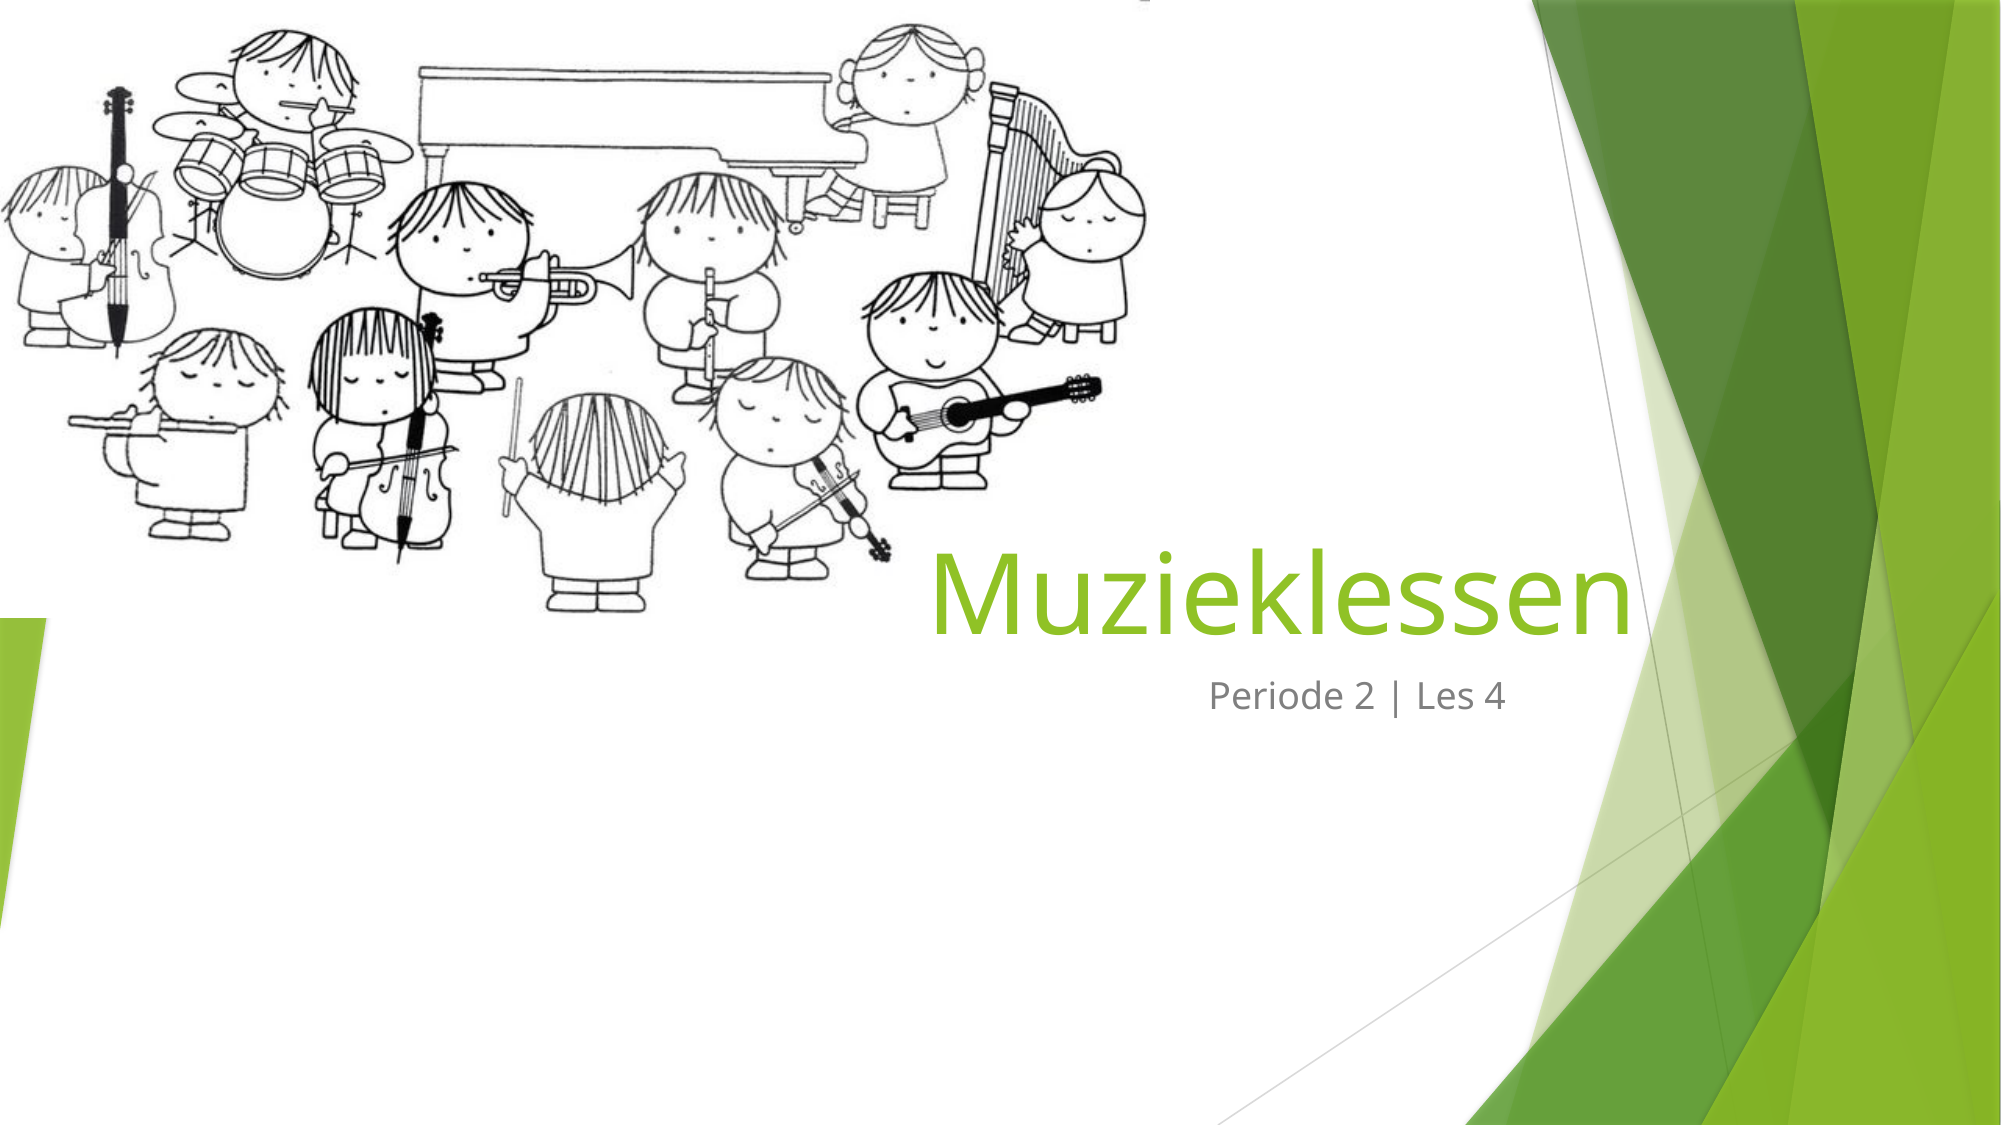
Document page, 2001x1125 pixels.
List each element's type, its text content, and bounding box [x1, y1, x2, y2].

title Muzieklessen [377, 394, 1653, 665]
picture [0, 0, 1151, 618]
subtitle Periode 2 | Les 4 [247, 664, 1522, 845]
